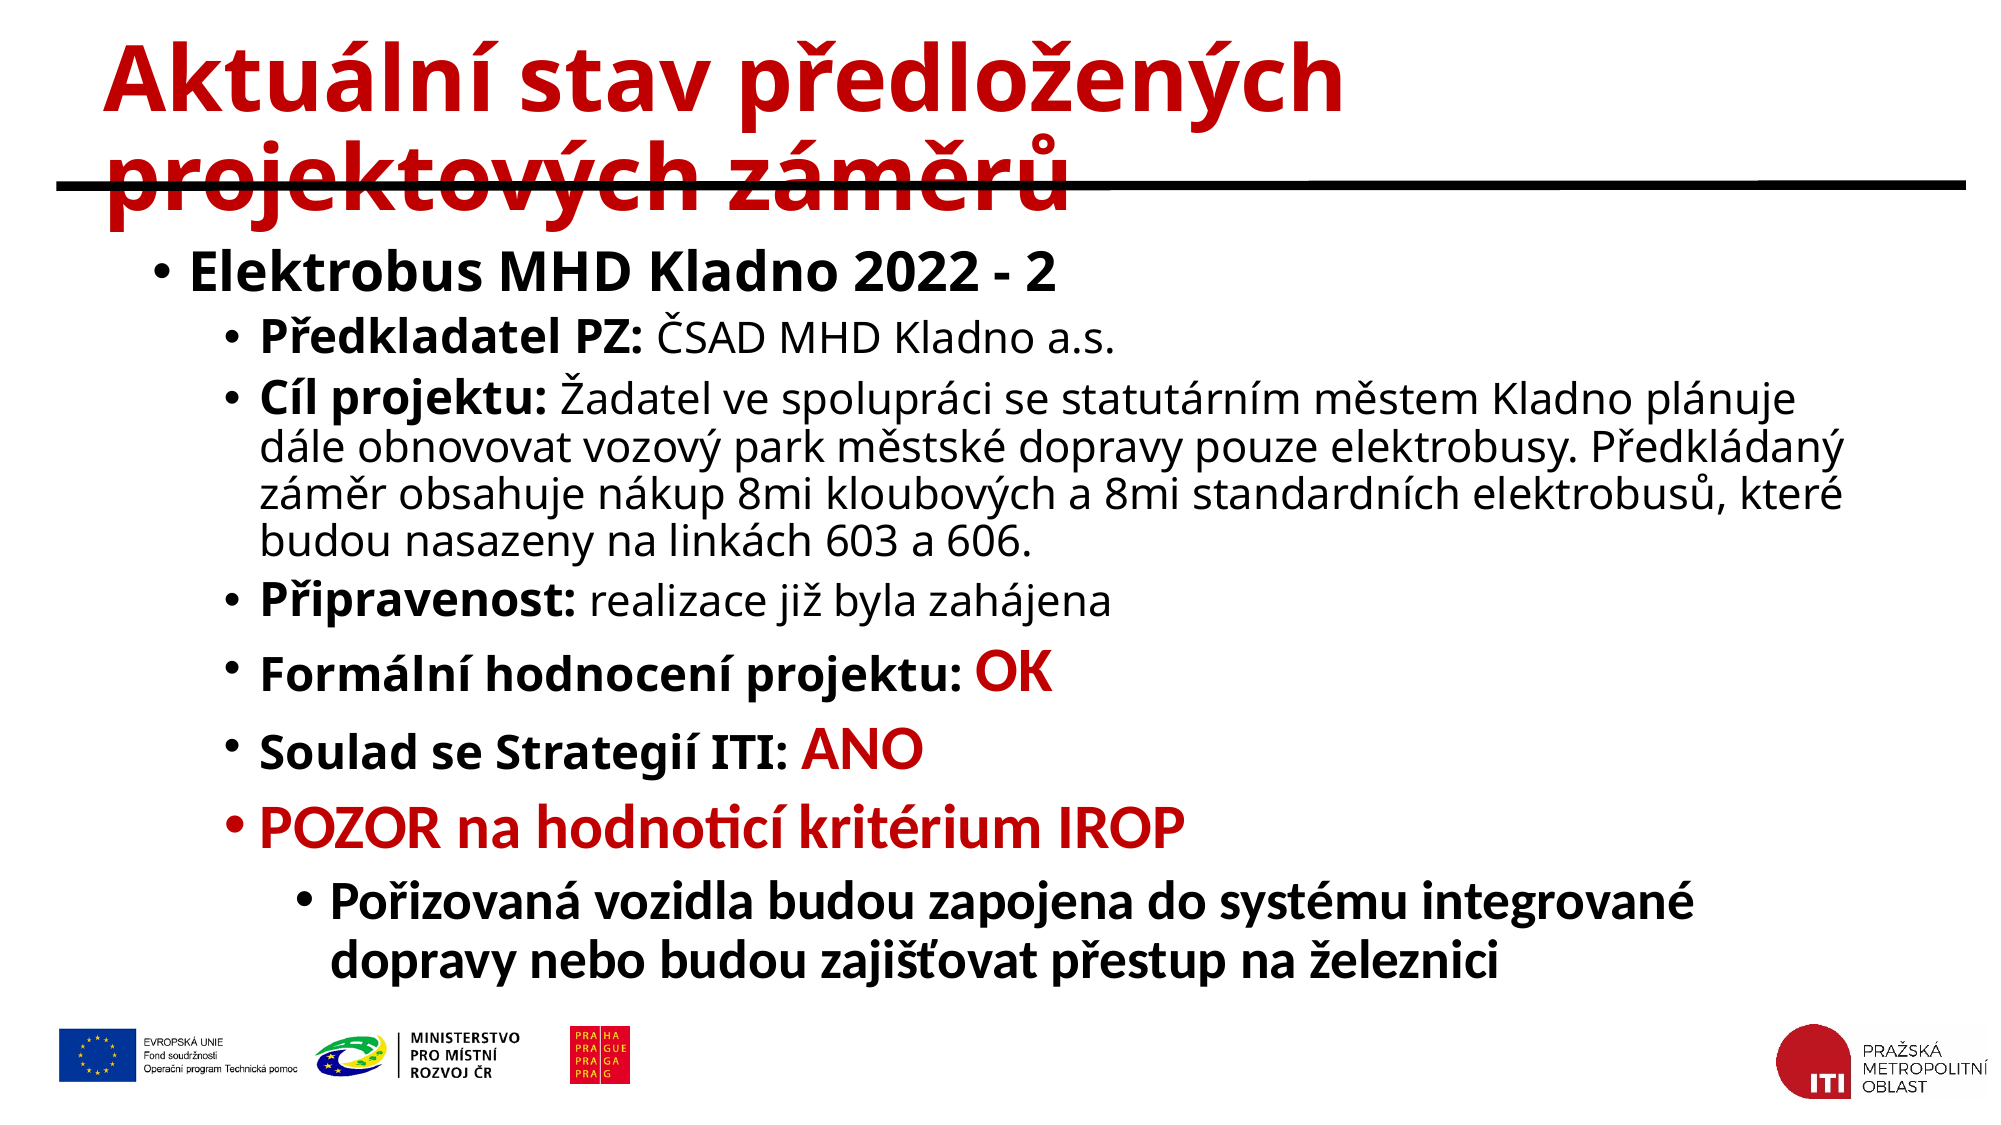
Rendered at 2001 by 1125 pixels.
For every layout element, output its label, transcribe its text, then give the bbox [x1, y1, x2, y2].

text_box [42, 1011, 630, 1099]
list Elektrobus MHD Kladno 2022 - 2 Předkladatel PZ: ČSAD MHD Kladno a.s. Cíl projektu: Žadatel ve spolupráci se statutárním městem Kladno plánuje dále obnovovat vozový park městské dopravy pouze elektrobusy. Předkládaný záměr obsahuje nákup 8mi kloubových a 8mi standardních elektrobusů, které budou nasazeny na linkách 603 a 606. Připravenost: realizace již byla zahájena Formální hodnocení projektu: OK Soulad se Strategií ITI: ANO POZOR na hodnoticí kritérium IROP Pořizovaná vozidla budou zapojena do systému integrované dopravy nebo budou zajišťovat přestup na železnici [137, 235, 1863, 1001]
picture [1776, 1024, 1988, 1099]
title Aktuální stav předložených projektových záměrů [88, 22, 1863, 181]
title Aktuální stav předložených projektových záměrů [88, 190, 1863, 241]
